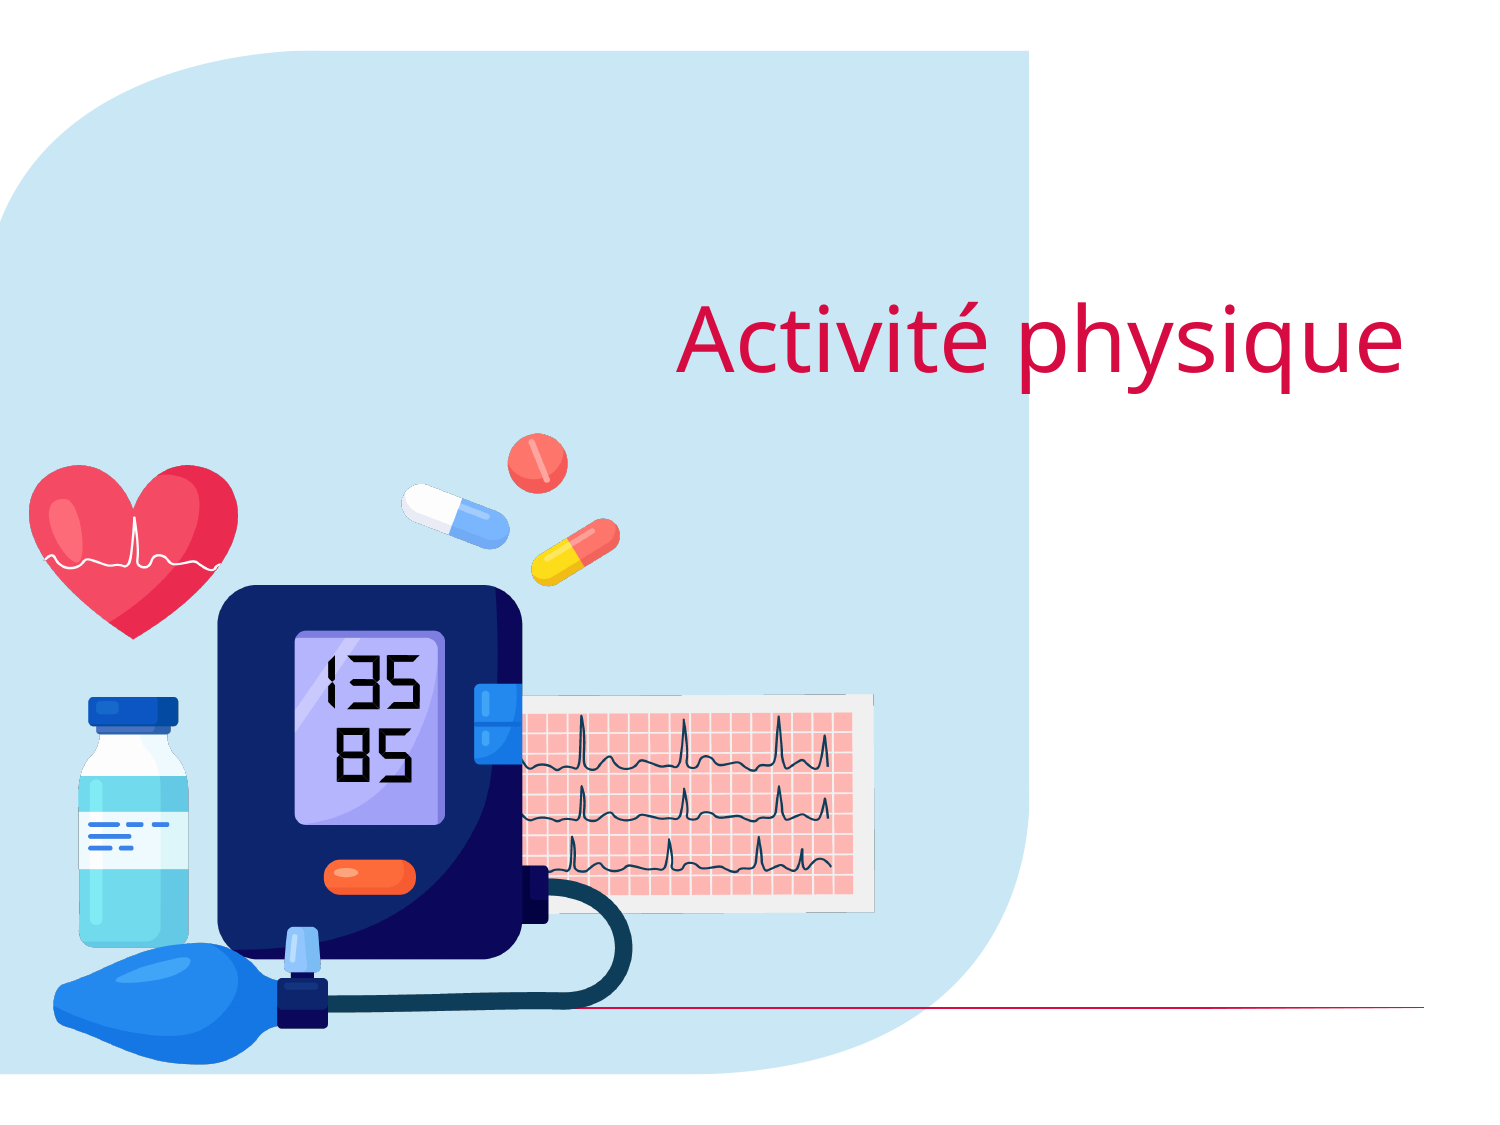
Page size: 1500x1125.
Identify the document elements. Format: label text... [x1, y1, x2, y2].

text_box Activité physique [490, 262, 1423, 424]
picture [0, 0, 1500, 1125]
